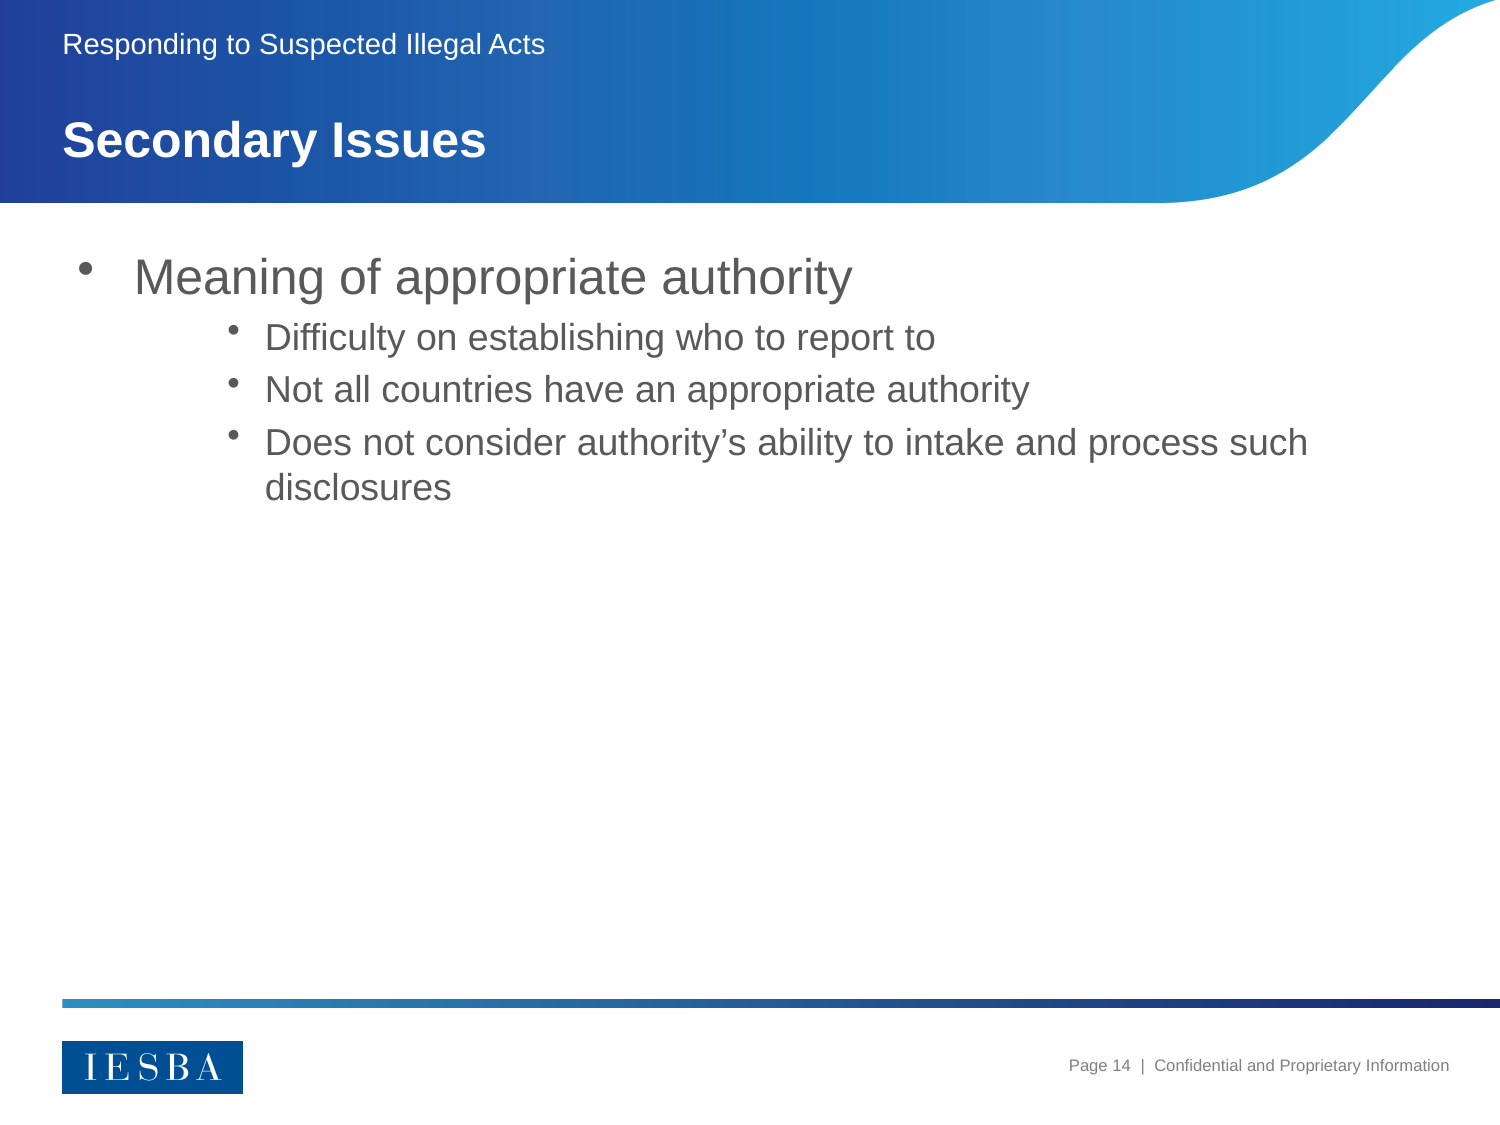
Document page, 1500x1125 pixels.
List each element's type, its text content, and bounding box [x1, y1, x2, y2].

picture [0, 0, 1497, 203]
subtitle Responding to Suspected Illegal Acts [62, 24, 663, 63]
list Meaning of appropriate authority Difficulty on establishing who to report to Not all countries have an appropriate authority Does not consider authority’s ability to intake and process such disclosures [62, 237, 1450, 988]
title Secondary Issues [62, 87, 1300, 188]
picture [62, 1041, 243, 1094]
